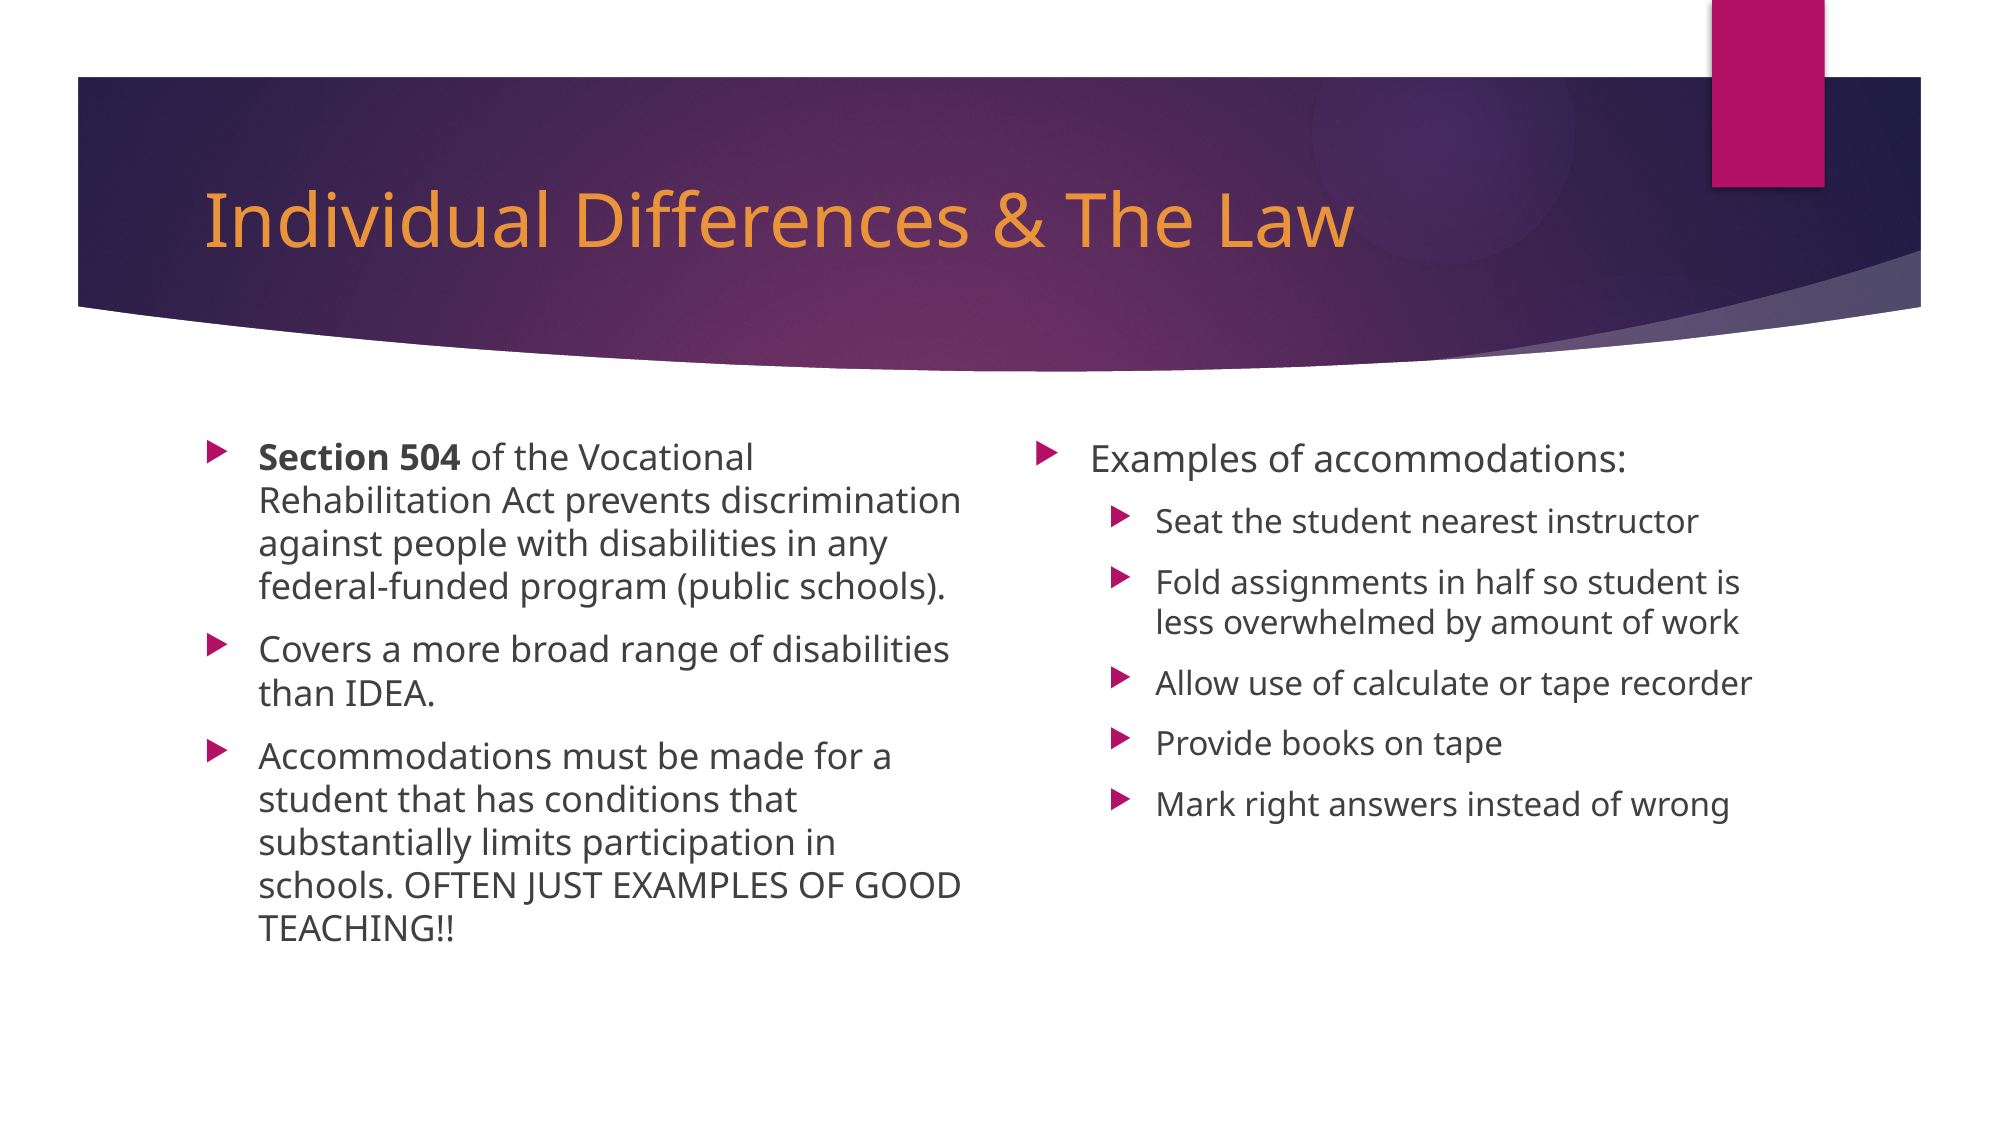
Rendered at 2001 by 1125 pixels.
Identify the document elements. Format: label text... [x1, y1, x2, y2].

list Examples of accommodations: Seat the student nearest instructor Fold assignments in half so student is less overwhelmed by amount of work Allow use of calculate or tape recorder Provide books on tape Mark right answers instead of wrong [1018, 427, 1810, 900]
title Individual Differences & The Law [189, 159, 1627, 276]
list Section 504 of the Vocational Rehabilitation Act prevents discrimination against people with disabilities in any federal-funded program (public schools). Covers a more broad range of disabilities than IDEA. Accommodations must be made for a student that has conditions that substantially limits participation in schools. OFTEN JUST EXAMPLES OF GOOD TEACHING!! [189, 427, 981, 988]
